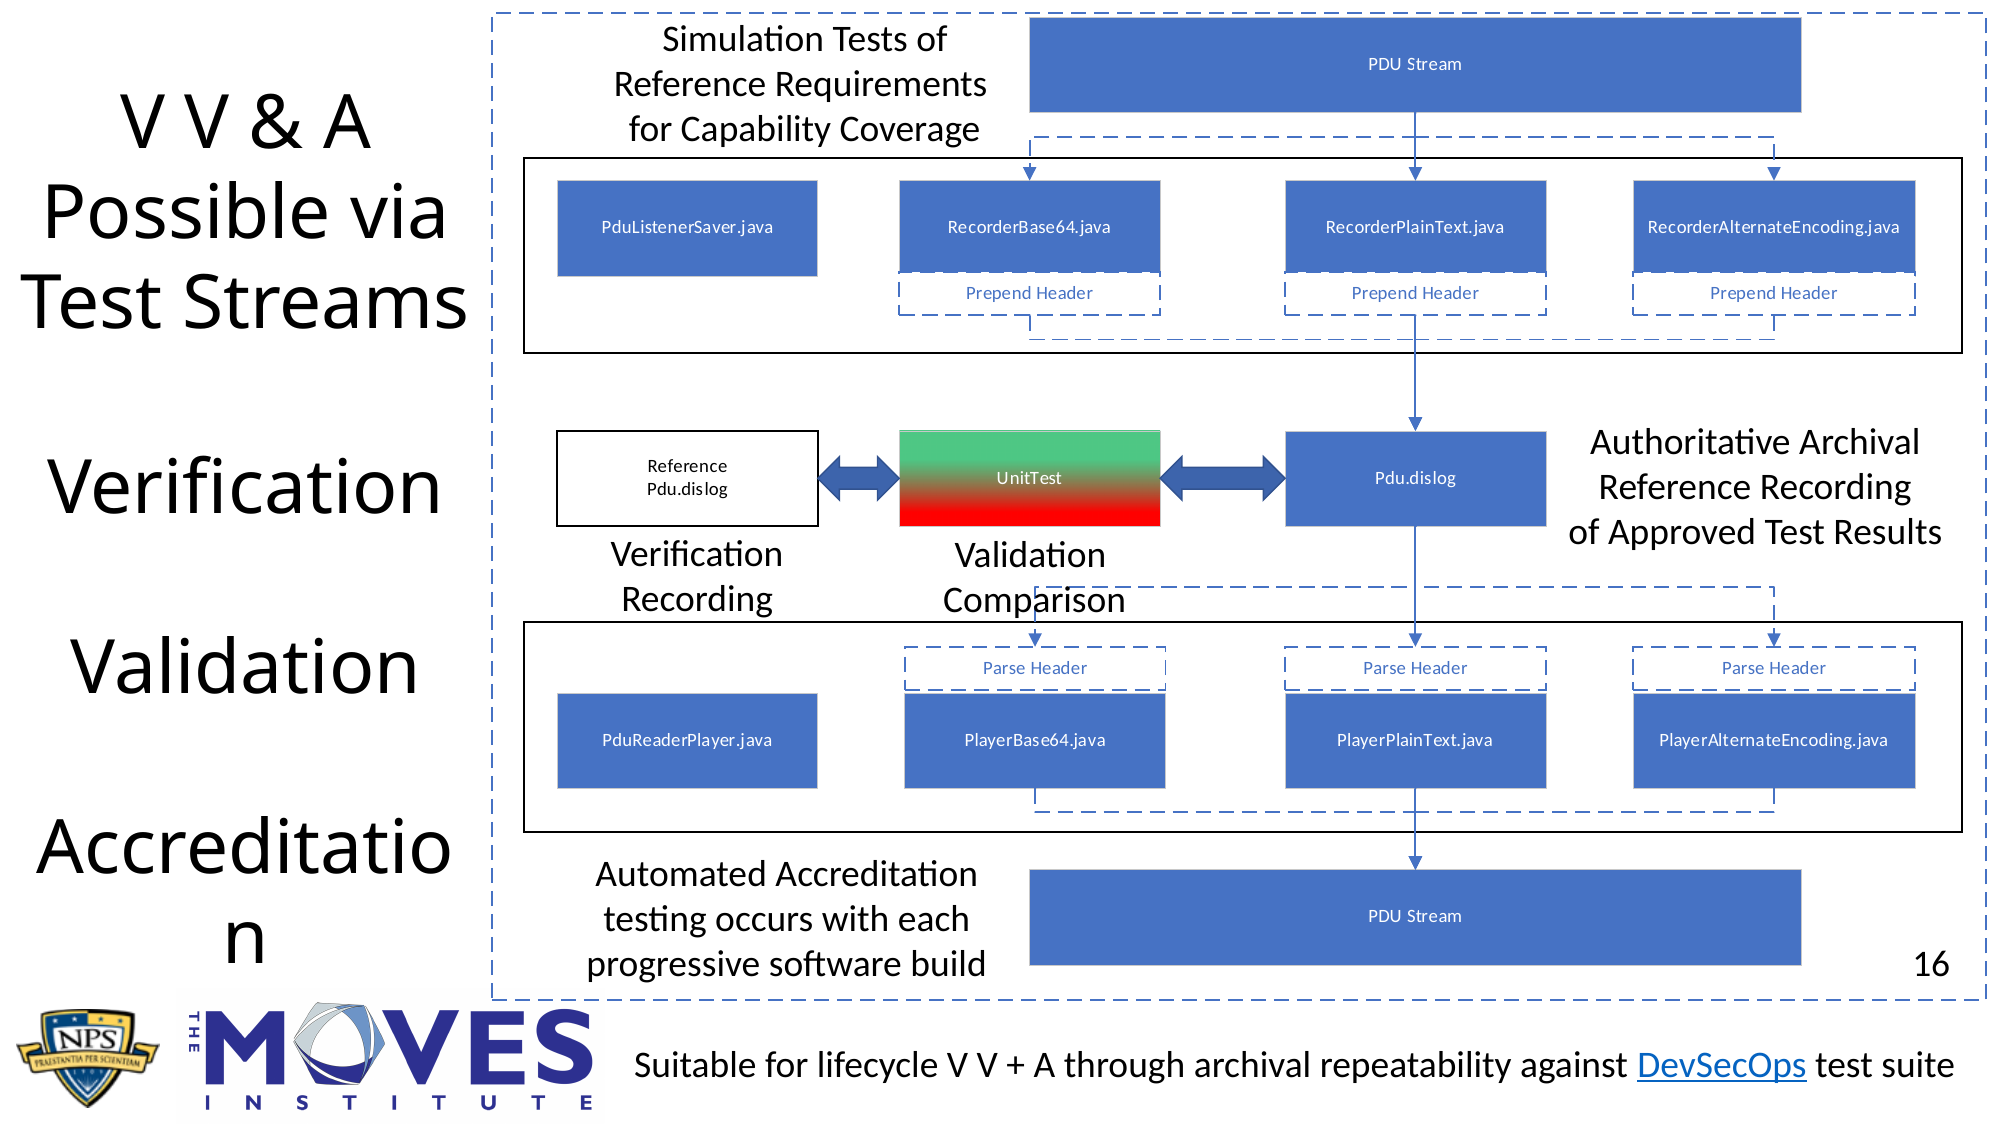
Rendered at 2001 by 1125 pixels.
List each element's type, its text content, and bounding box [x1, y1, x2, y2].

text_box V V & A Possible via Test Streams Verification Validation Accreditation [0, 66, 487, 987]
picture [16, 1009, 160, 1108]
picture [176, 9, 1988, 1124]
text_box Suitable for lifecycle V V + A through archival repeatability against DevSecOps test suite [611, 1032, 1978, 1093]
